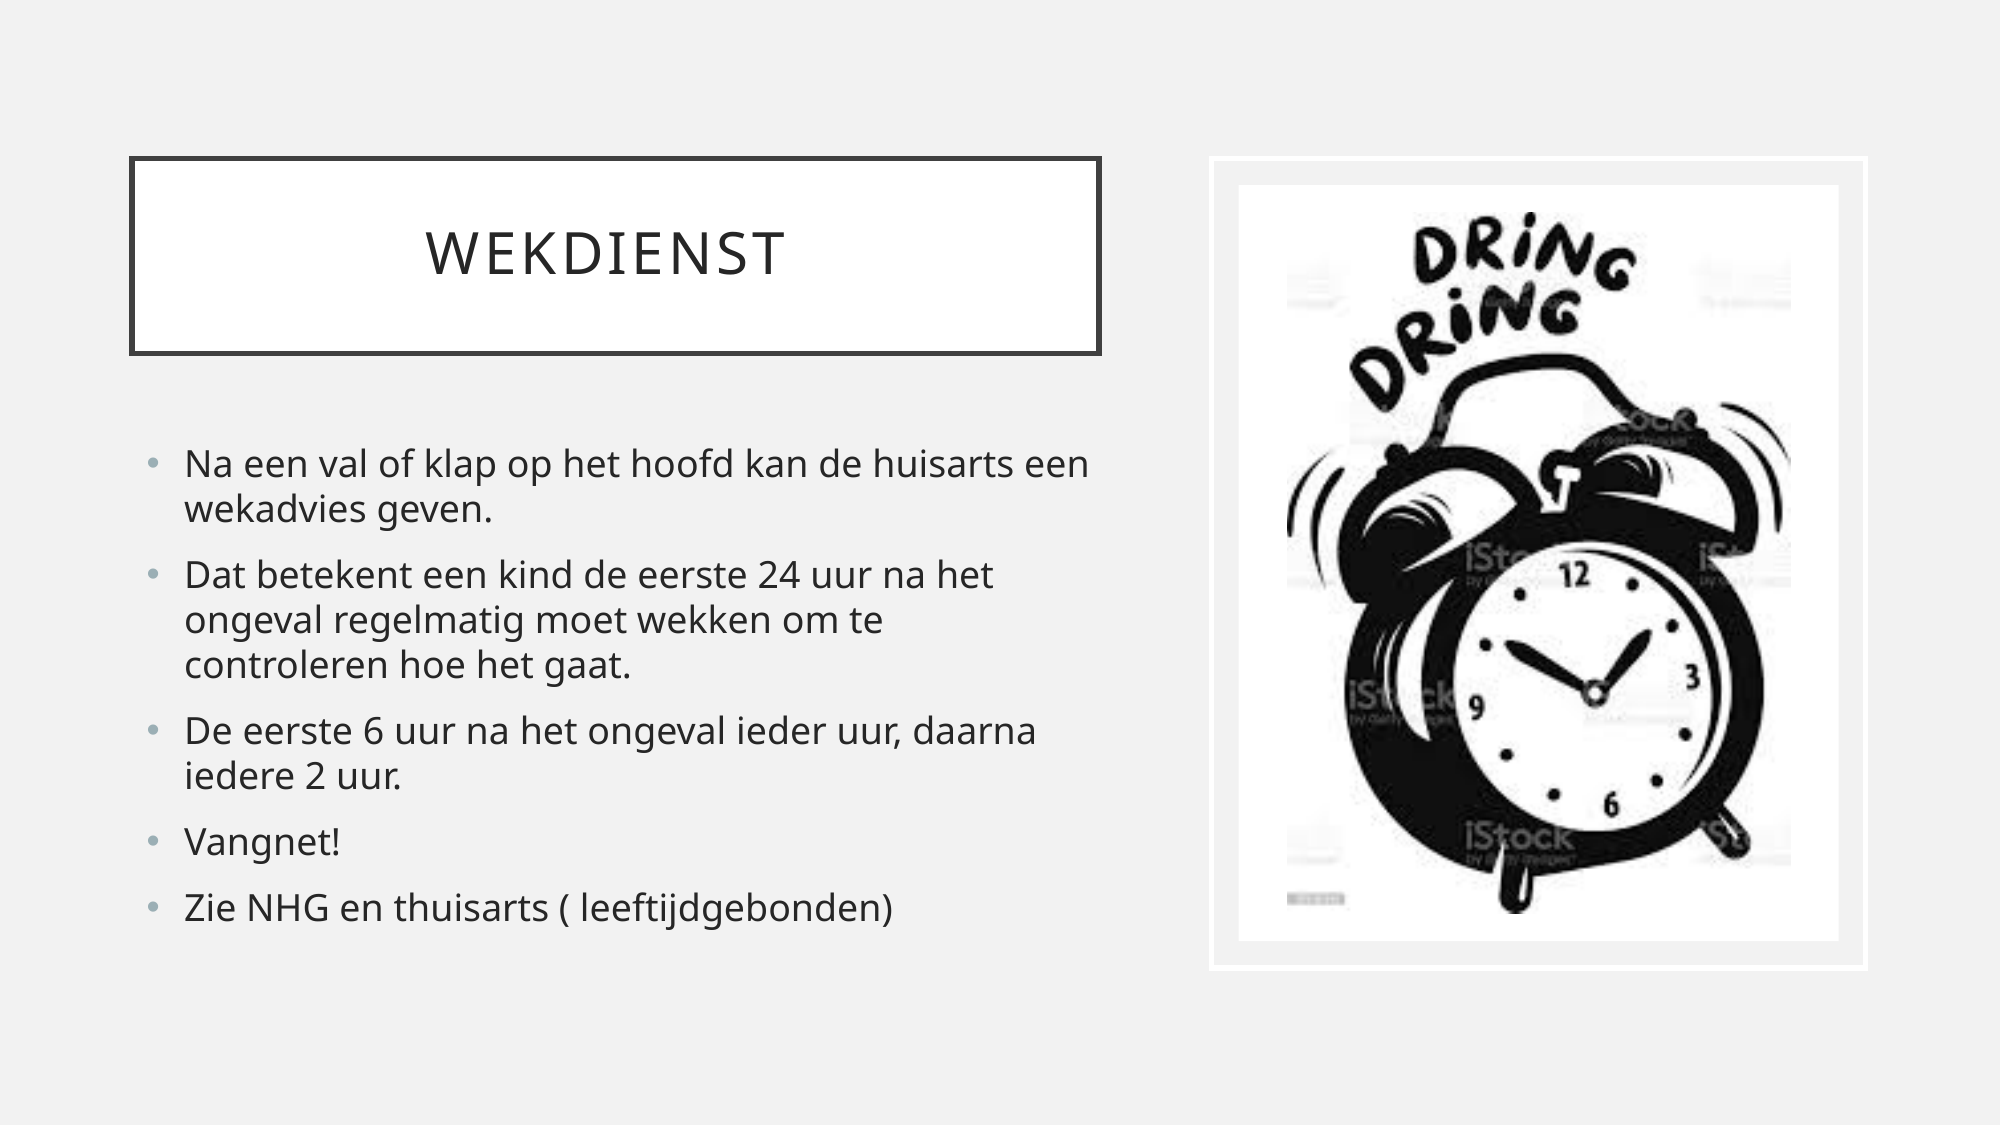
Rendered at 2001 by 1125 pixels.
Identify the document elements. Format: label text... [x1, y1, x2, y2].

text_box [1238, 184, 1840, 942]
text_box [1211, 157, 1867, 969]
list Na een val of klap op het hoofd kan de huisarts een wekadvies geven. Dat betekent een kind de eerste 24 uur na het ongeval regelmatig moet wekken om te controleren hoe het gaat. De eerste 6 uur na het ongeval ieder uur, daarna iedere 2 uur. Vangnet! Zie NHG en thuisarts ( leeftijdgebonden) [131, 432, 1110, 968]
picture [1287, 212, 1791, 915]
title Wekdienst [129, 156, 1102, 356]
